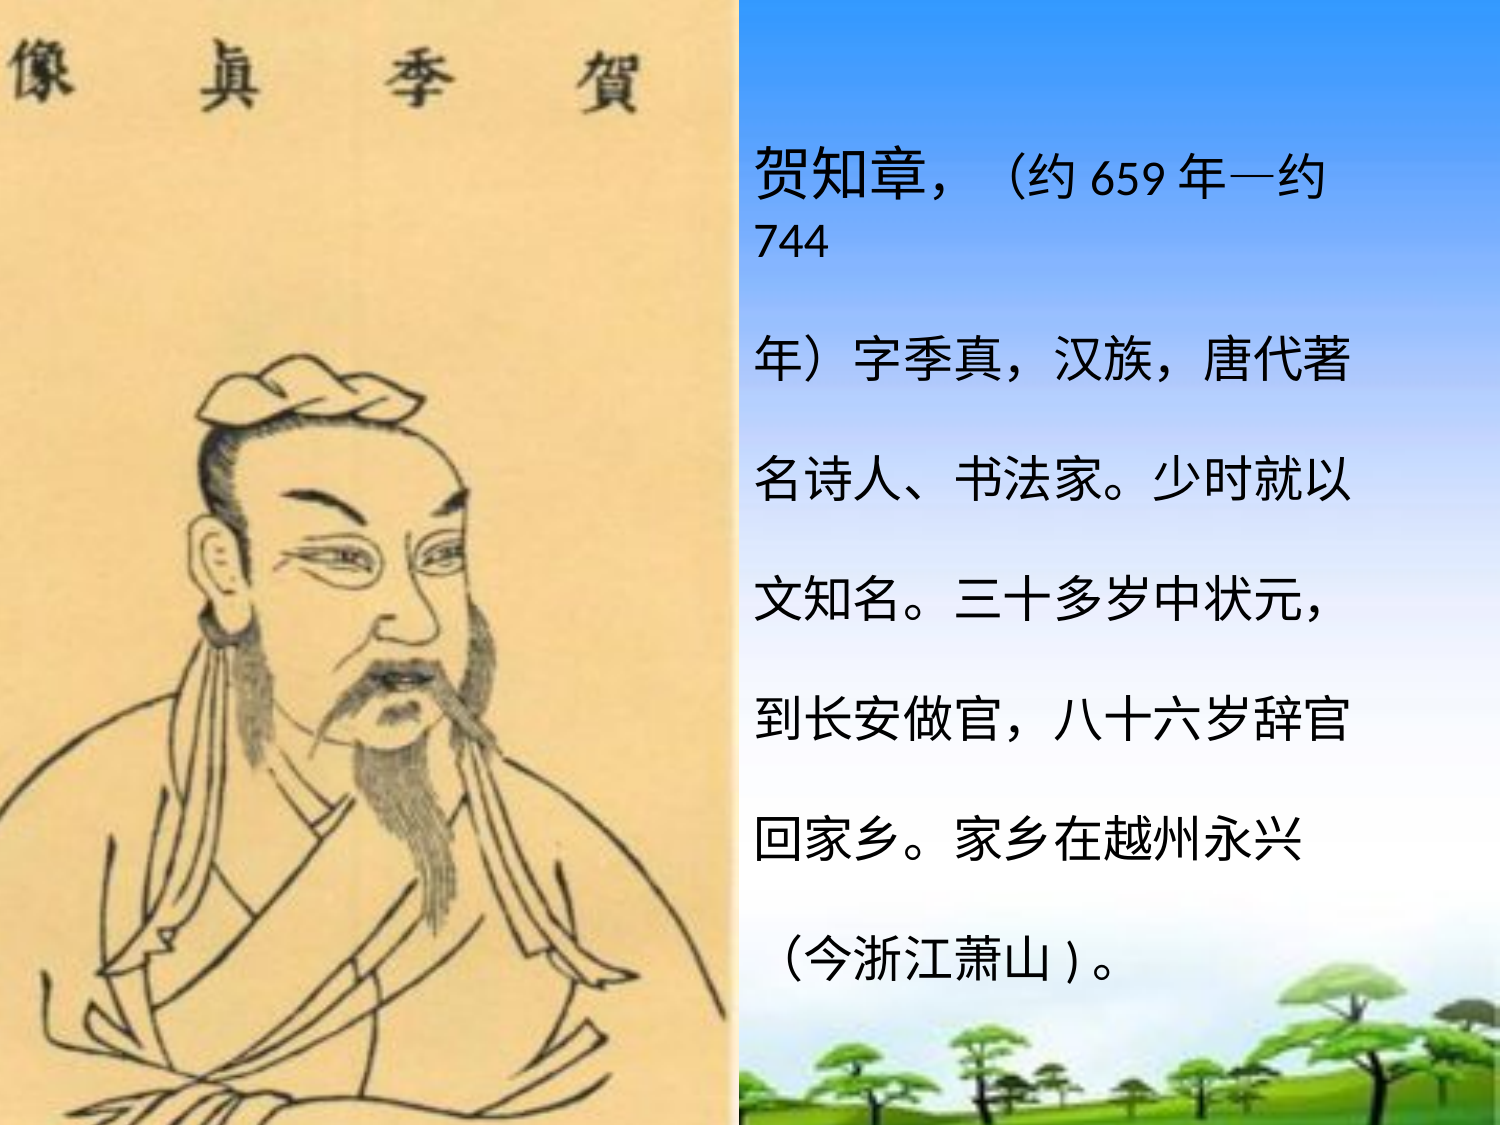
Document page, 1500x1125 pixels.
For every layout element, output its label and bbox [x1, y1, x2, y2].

list [740, 0, 1500, 1125]
picture [0, 0, 739, 1125]
